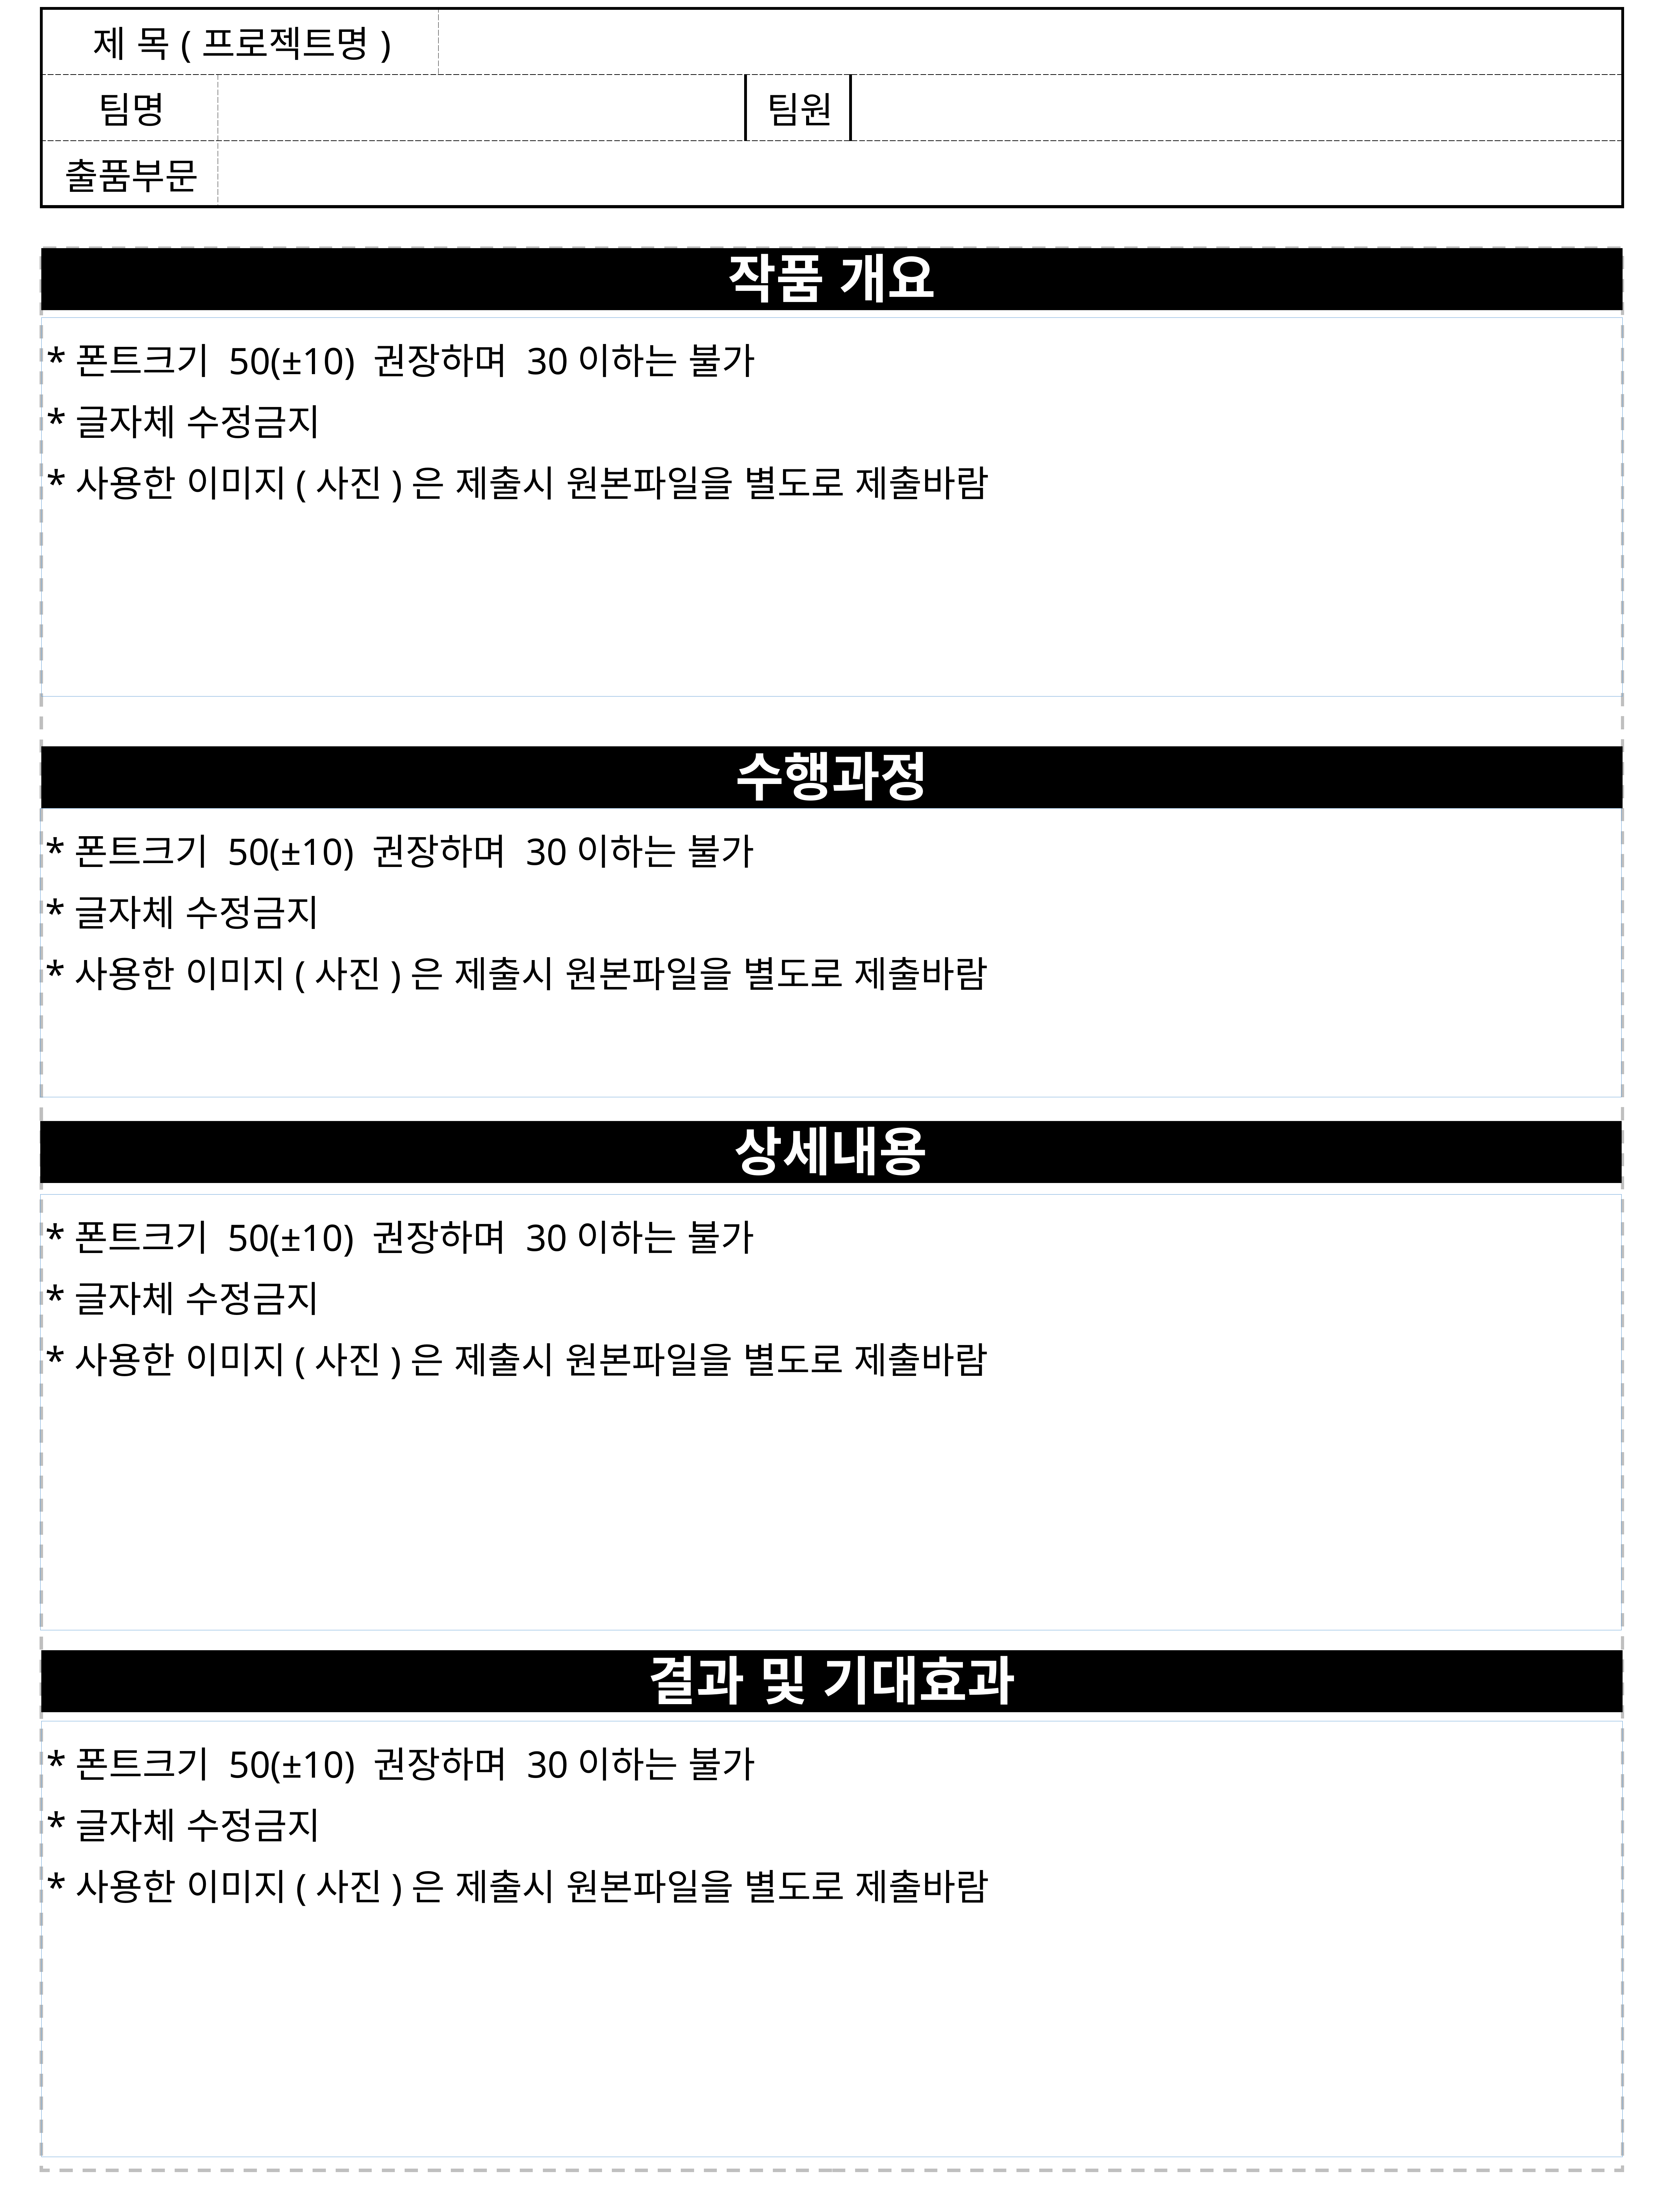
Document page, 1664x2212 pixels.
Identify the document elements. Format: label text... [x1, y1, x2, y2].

text_box *폰트크기 50(±10) 권장하며 30이하는 불가 *글자체 수정금지 *사용한 이미지(사진)은 제출시 원본파일을 별도로 제출바람 [41, 1721, 1623, 2157]
table_cell 팀원 [747, 75, 849, 141]
table_cell [852, 75, 1621, 141]
text_box 작품 개요 [41, 248, 1623, 310]
table_cell [218, 141, 1621, 205]
table_cell 팀명 [43, 75, 218, 141]
text_box *폰트크기 50(±10) 권장하며 30이하는 불가 *글자체 수정금지 *사용한 이미지(사진)은 제출시 원본파일을 별도로 제출바람 [40, 808, 1622, 1097]
text_box 상세내용 [40, 1121, 1622, 1183]
table_header [439, 10, 1621, 75]
text_box 결과 및 기대효과 [41, 1650, 1623, 1712]
table_cell 출품부문 [43, 141, 218, 205]
text_box *폰트크기 50(±10) 권장하며 30이하는 불가 *글자체 수정금지 *사용한 이미지(사진)은 제출시 원본파일을 별도로 제출바람 [40, 1194, 1622, 1630]
table_cell [218, 75, 744, 141]
text_box 수행과정 [41, 746, 1623, 808]
text_box *폰트크기 50(±10) 권장하며 30이하는 불가 *글자체 수정금지 *사용한 이미지(사진)은 제출시 원본파일을 별도로 제출바람 [41, 317, 1623, 696]
table_header 제 목(프로젝트명) [43, 10, 439, 75]
